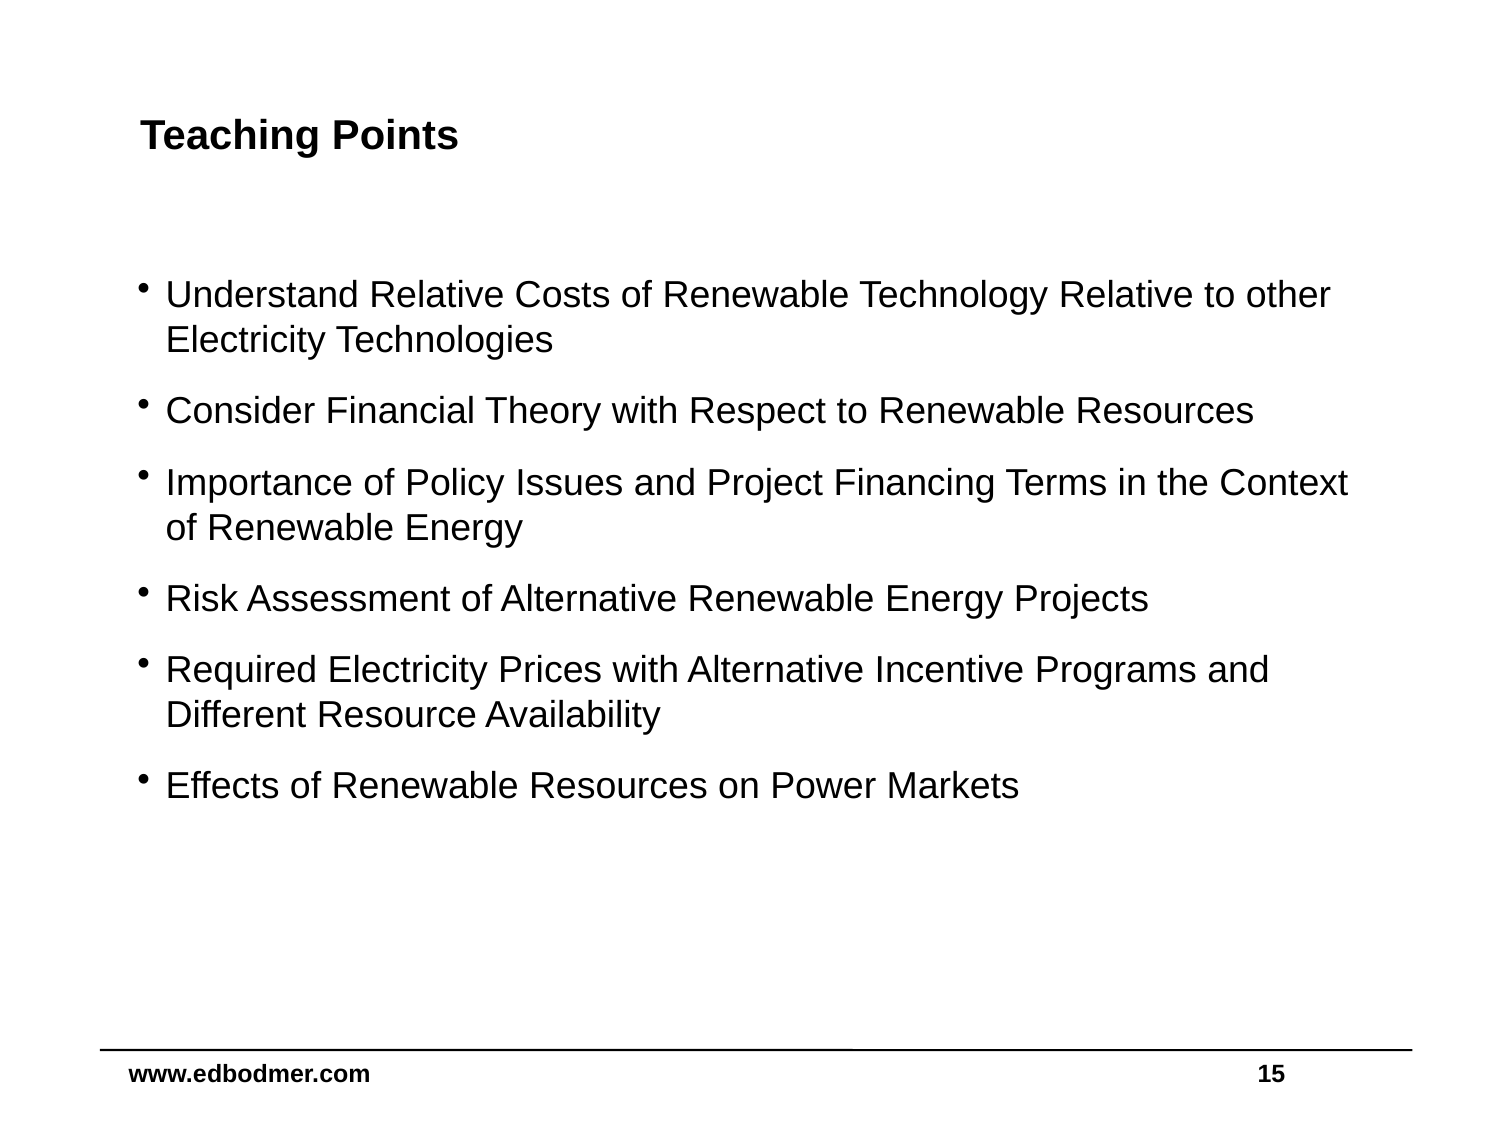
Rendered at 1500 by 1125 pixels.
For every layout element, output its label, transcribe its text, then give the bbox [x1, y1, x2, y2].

title Teaching Points [124, 99, 1288, 226]
list Understand Relative Costs of Renewable Technology Relative to other Electricity Technologies Consider Financial Theory with Respect to Renewable Resources Importance of Policy Issues and Project Financing Terms in the Context of Renewable Energy Risk Assessment of Alternative Renewable Energy Projects Required Electricity Prices with Alternative Incentive Programs and Different Resource Availability Effects of Renewable Resources on Power Markets [112, 262, 1401, 1026]
